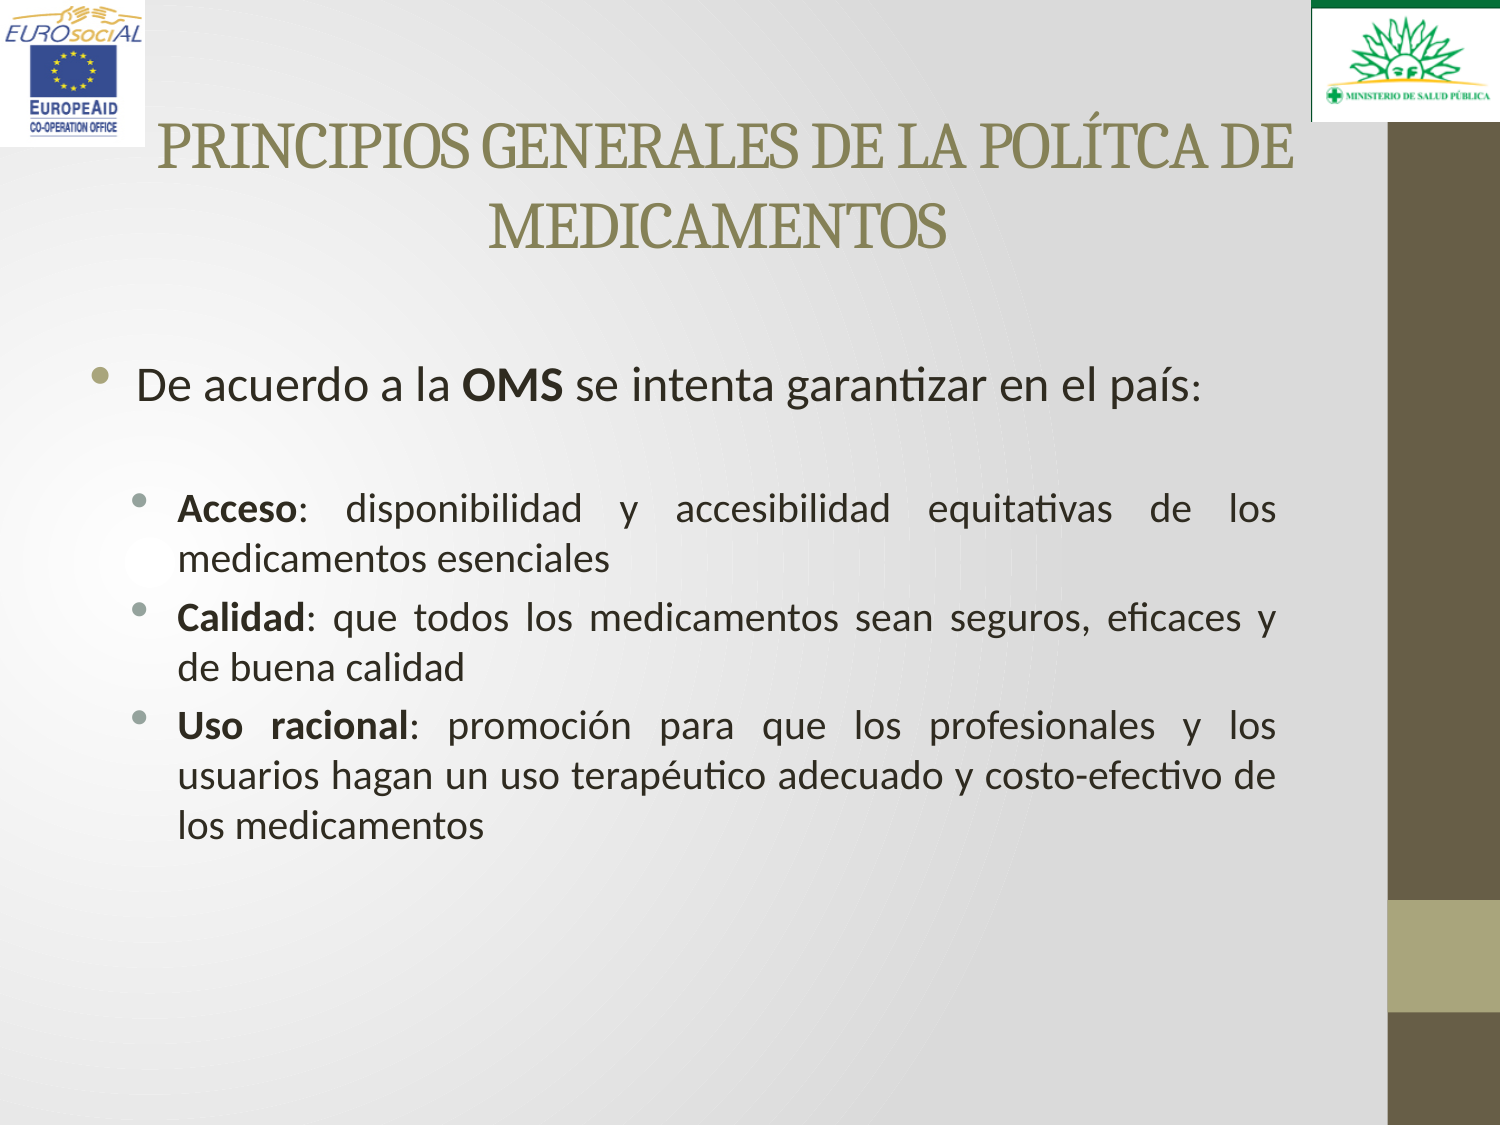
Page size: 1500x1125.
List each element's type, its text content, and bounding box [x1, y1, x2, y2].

picture [1310, 0, 1500, 122]
list De acuerdo a la OMS se intenta garantizar en el país: Acceso: disponibilidad y accesibilidad equitativas de los medicamentos esenciales Calidad: que todos los medicamentos sean seguros, eficaces y de buena calidad Uso racional: promoción para que los profesionales y los usuarios hagan un uso terapéutico adecuado y costo-efectivo de los medicamentos [76, 278, 1293, 1000]
picture [0, 0, 146, 148]
title PRINCIPIOS GENERALES DE LA POLÍTCA DE MEDICAMENTOS [124, 88, 1312, 276]
